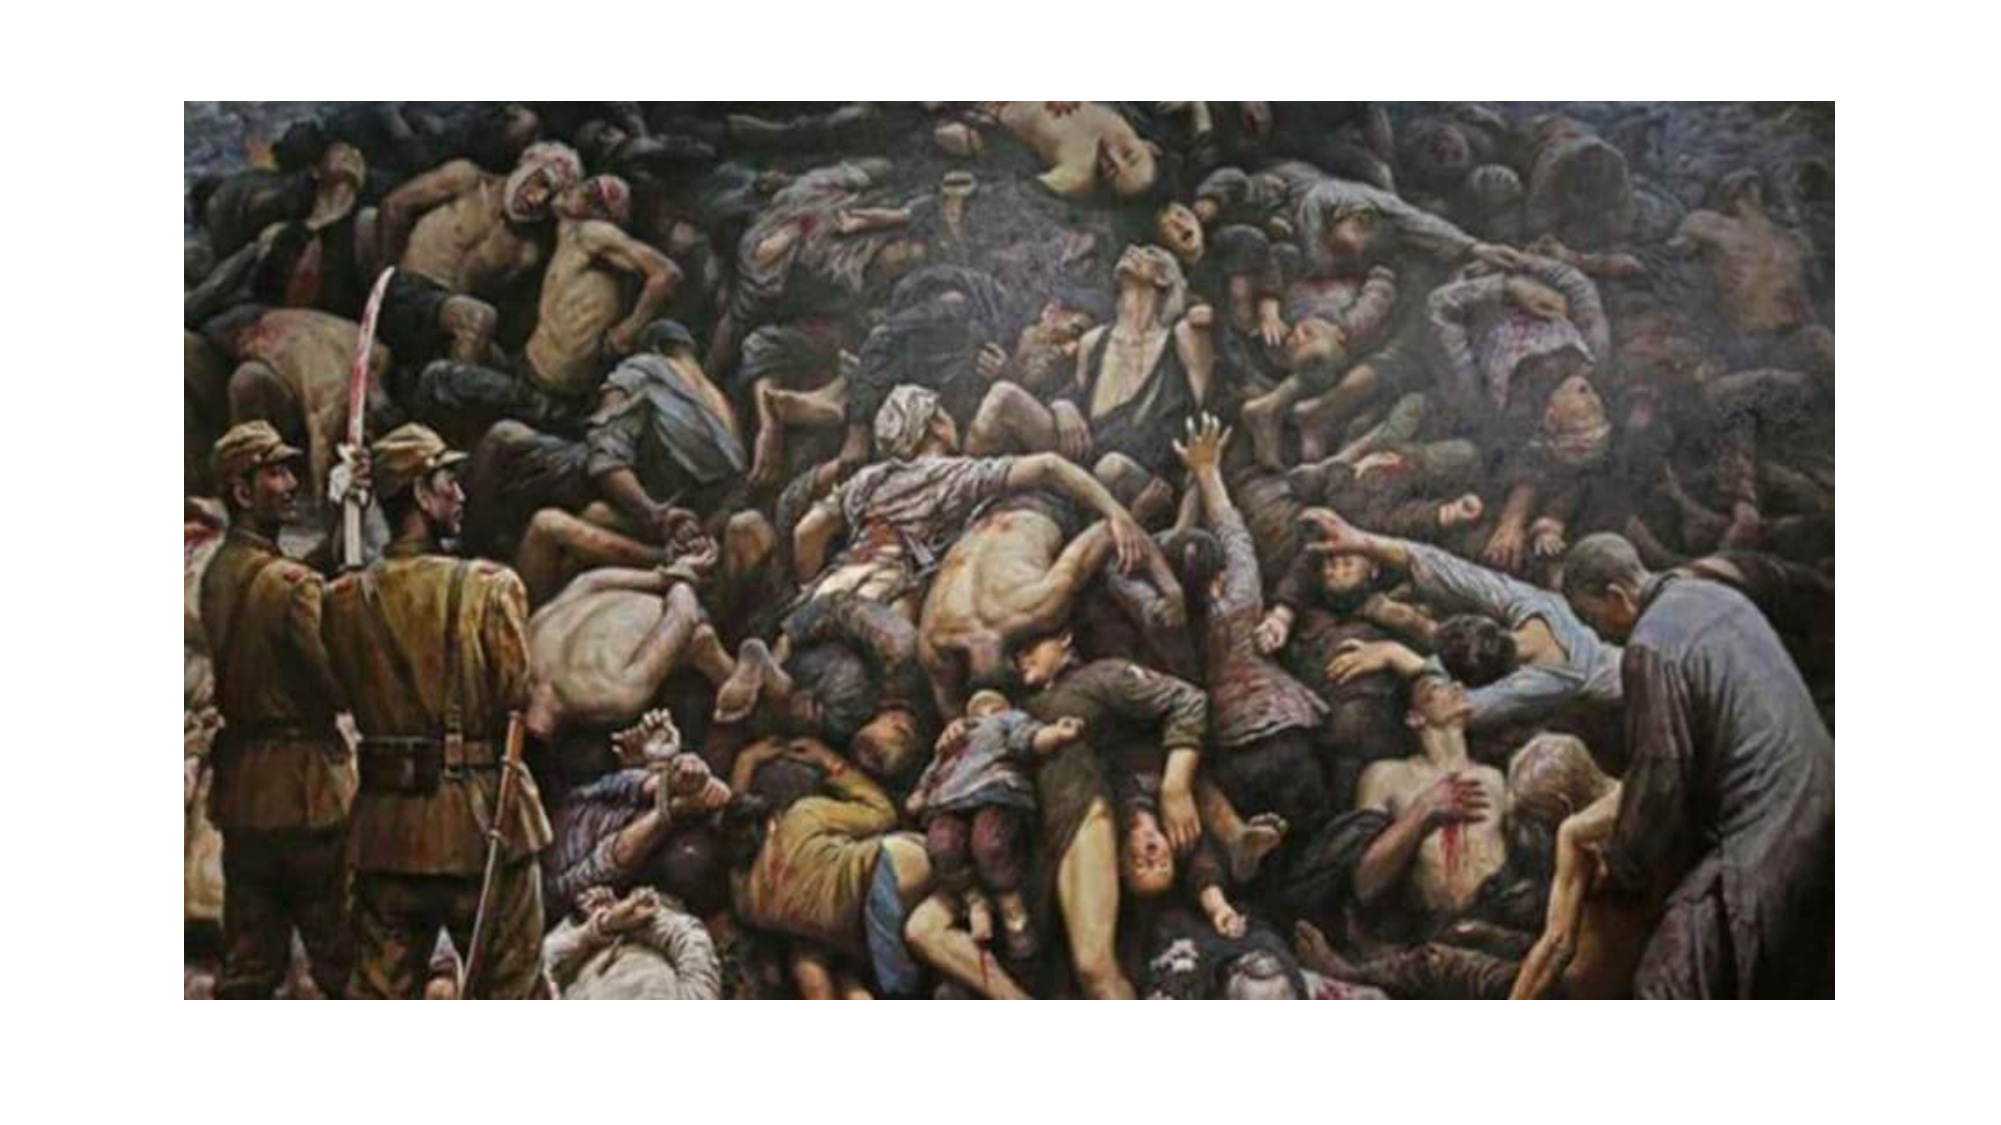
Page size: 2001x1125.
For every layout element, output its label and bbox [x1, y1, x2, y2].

list [184, 101, 1835, 1000]
